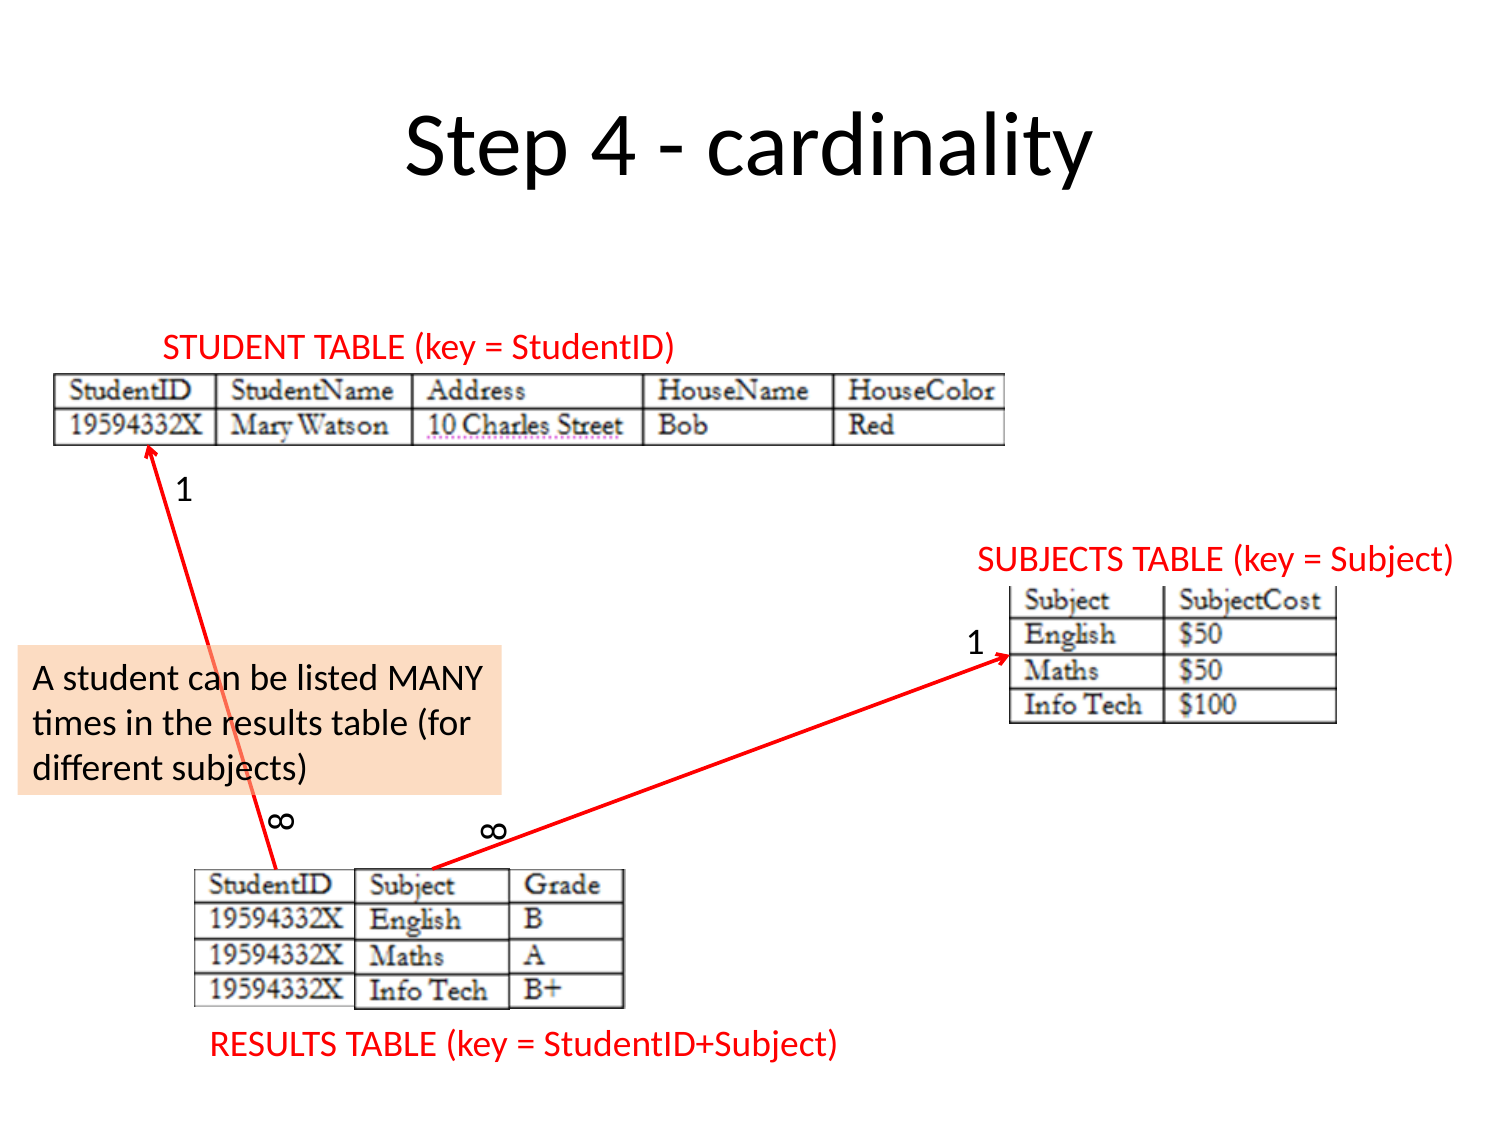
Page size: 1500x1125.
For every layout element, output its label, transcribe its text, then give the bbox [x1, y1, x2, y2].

title Step 4 - cardinality [75, 45, 1425, 233]
text_box RESULTS TABLE (key = StudentID+Subject) [194, 1011, 951, 1072]
picture [52, 373, 1005, 446]
picture [1009, 585, 1337, 724]
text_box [0, 592, 425, 722]
picture [194, 868, 613, 1010]
text_box 1 [159, 456, 219, 516]
text_box SUBJECTS TABLE (key = Subject) [962, 527, 1500, 587]
text_box 8 [461, 797, 522, 857]
text_box STUDENT TABLE (key = StudentID) [147, 314, 904, 371]
text_box 8 [248, 795, 309, 847]
text_box A student can be listed MANY times in the results table (for different subjects) [17, 645, 502, 795]
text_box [613, 472, 829, 1051]
text_box 1 [950, 609, 1004, 670]
